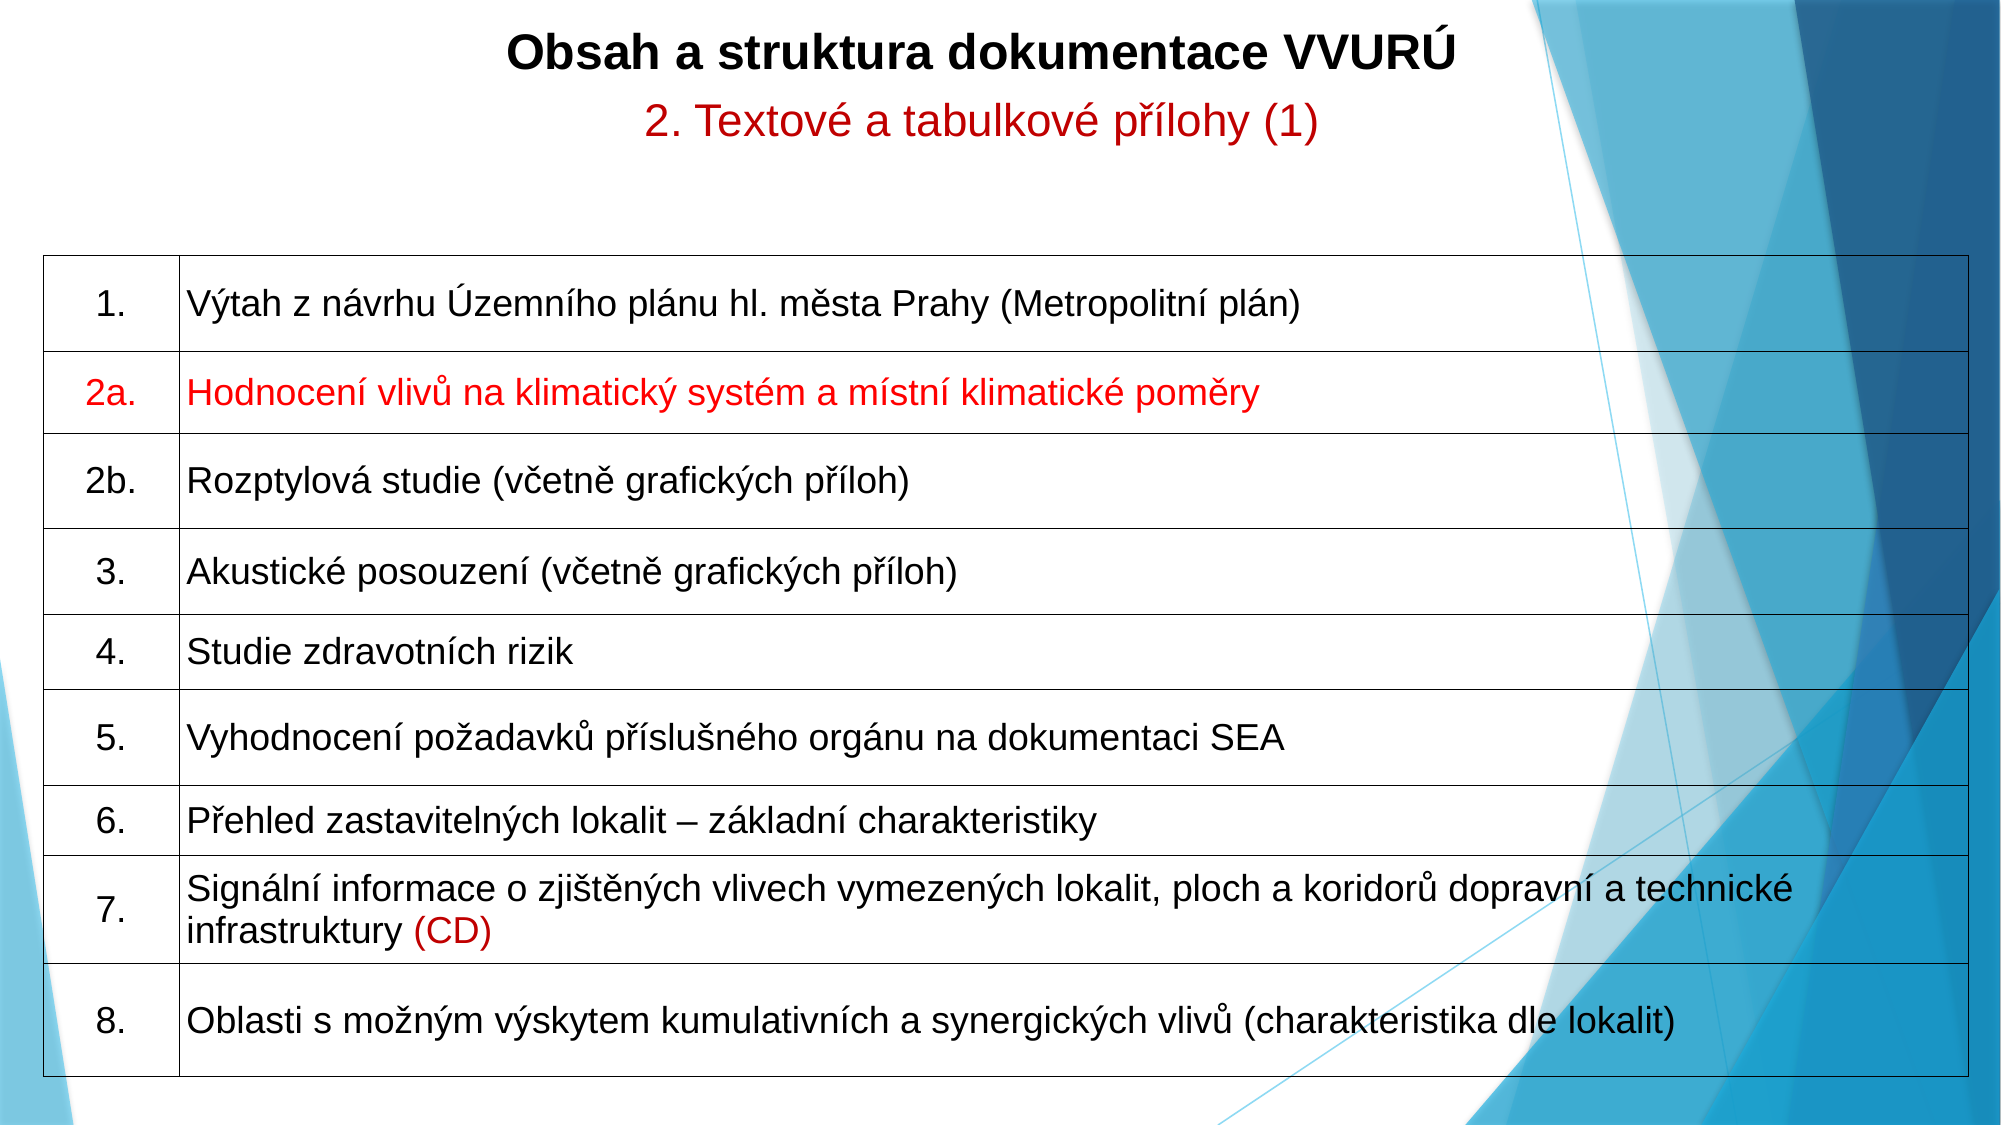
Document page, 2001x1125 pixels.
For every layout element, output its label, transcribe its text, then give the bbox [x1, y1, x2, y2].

table_cell Rozptylová studie (včetně grafických příloh) [180, 434, 1968, 528]
table_cell 7. [44, 856, 179, 963]
table_cell Studie zdravotních rizik [180, 615, 1968, 689]
table_cell 3. [44, 529, 179, 614]
table_cell 2b. [44, 434, 179, 528]
table_cell Akustické posouzení (včetně grafických příloh) [180, 529, 1968, 614]
table_header 1. [44, 256, 179, 351]
table_cell Oblasti s možným výskytem kumulativních a synergických vlivů (charakteristika dle lokalit) [180, 964, 1968, 1076]
table_cell 6. [44, 786, 179, 855]
table_cell 2a. [44, 352, 179, 433]
title Obsah a struktura dokumentace VVURÚ 2. Textové a tabulkové přílohy (1) [43, 0, 1922, 173]
table_cell 4. [44, 615, 179, 689]
table_cell Vyhodnocení požadavků příslušného orgánu na dokumentaci SEA [180, 690, 1968, 785]
table_header Výtah z návrhu Územního plánu hl. města Prahy (Metropolitní plán) [180, 256, 1968, 351]
table_cell Signální informace o zjištěných vlivech vymezených lokalit, ploch a koridorů dopravní a technické infrastruktury (CD) [180, 856, 1968, 963]
table_cell 8. [44, 964, 179, 1076]
table_cell Hodnocení vlivů na klimatický systém a místní klimatické poměry [180, 352, 1968, 433]
table_cell Přehled zastavitelných lokalit – základní charakteristiky [180, 786, 1968, 855]
table_cell 5. [44, 690, 179, 785]
